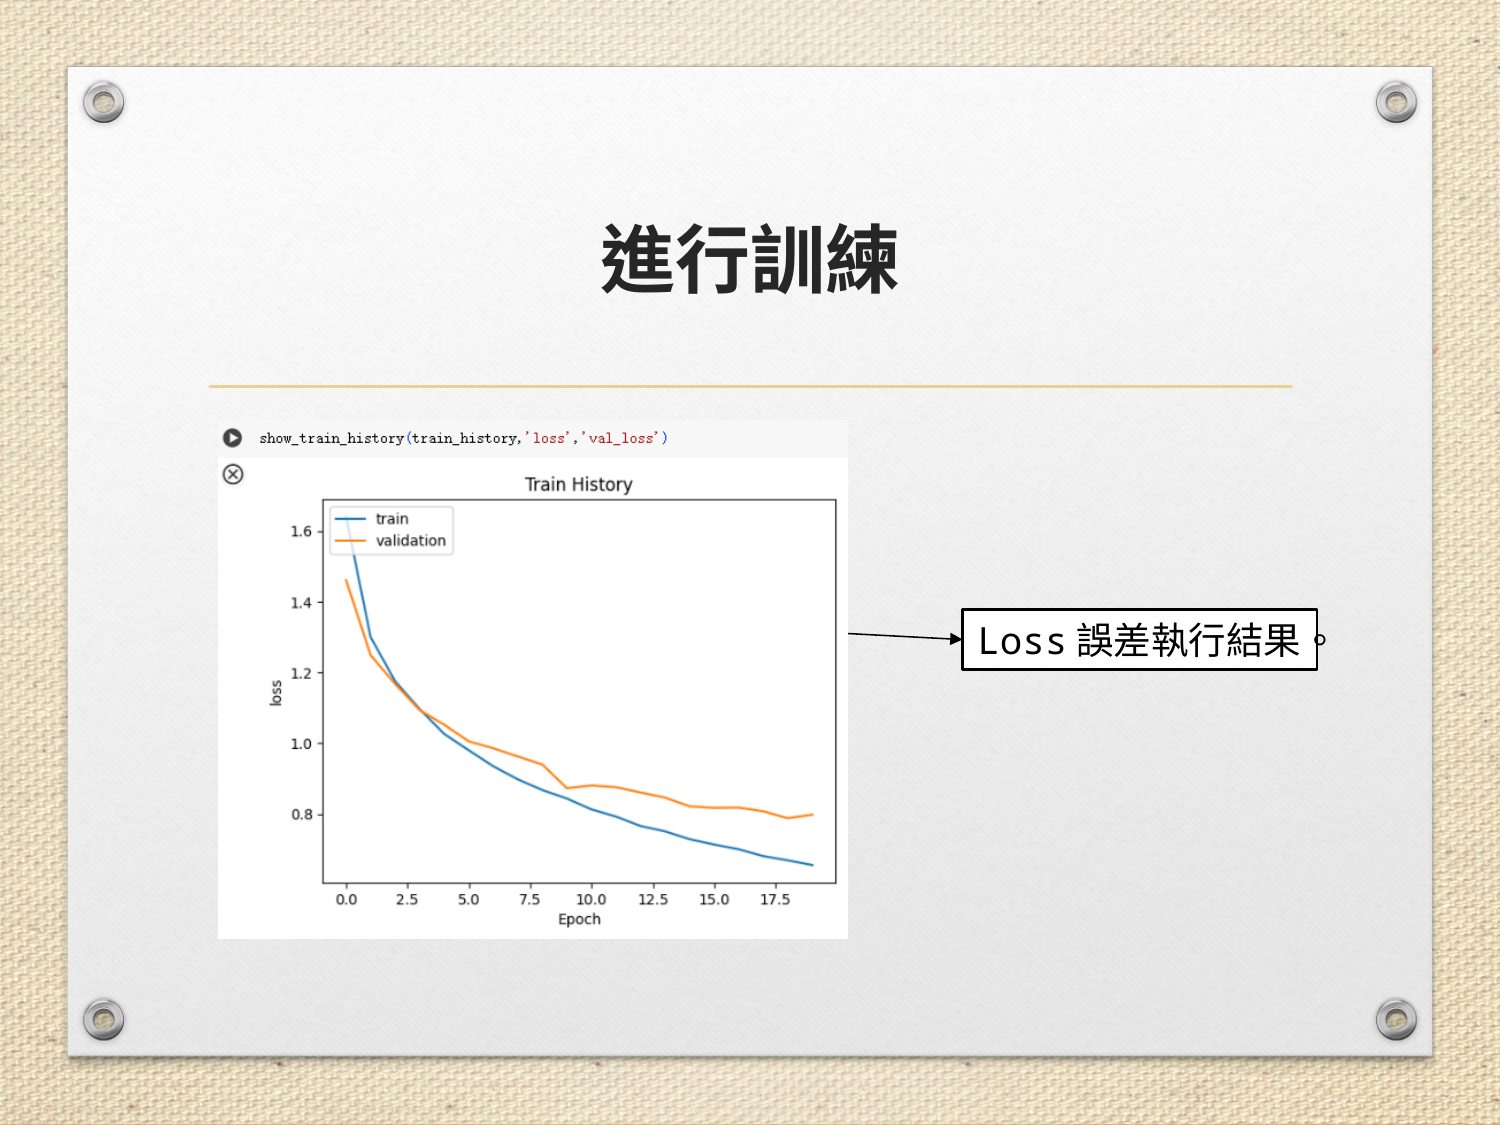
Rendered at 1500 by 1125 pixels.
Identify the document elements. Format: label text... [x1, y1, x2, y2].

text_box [848, 633, 963, 641]
text_box Loss誤差執行結果。 [961, 608, 1318, 671]
title 進行訓練 [193, 150, 1309, 365]
text_box [193, 409, 1310, 975]
picture [0, 0, 1500, 1125]
